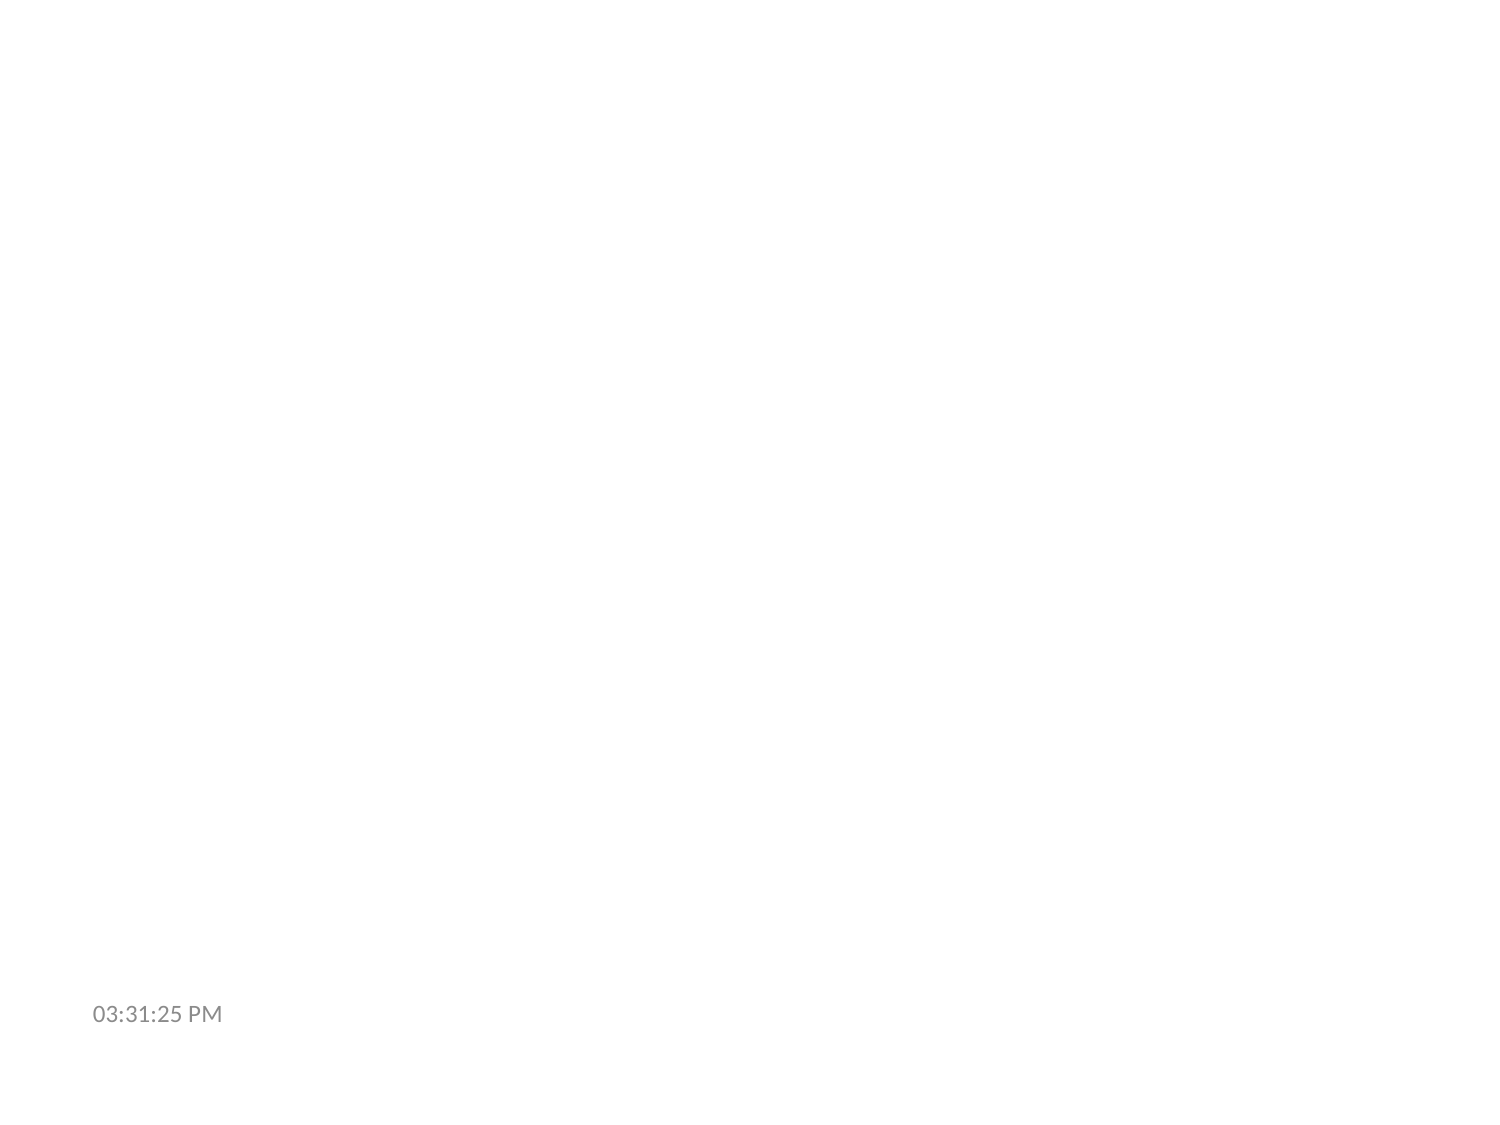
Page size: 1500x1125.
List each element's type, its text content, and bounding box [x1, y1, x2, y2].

text_box 3:35:09 PM [77, 982, 428, 1043]
